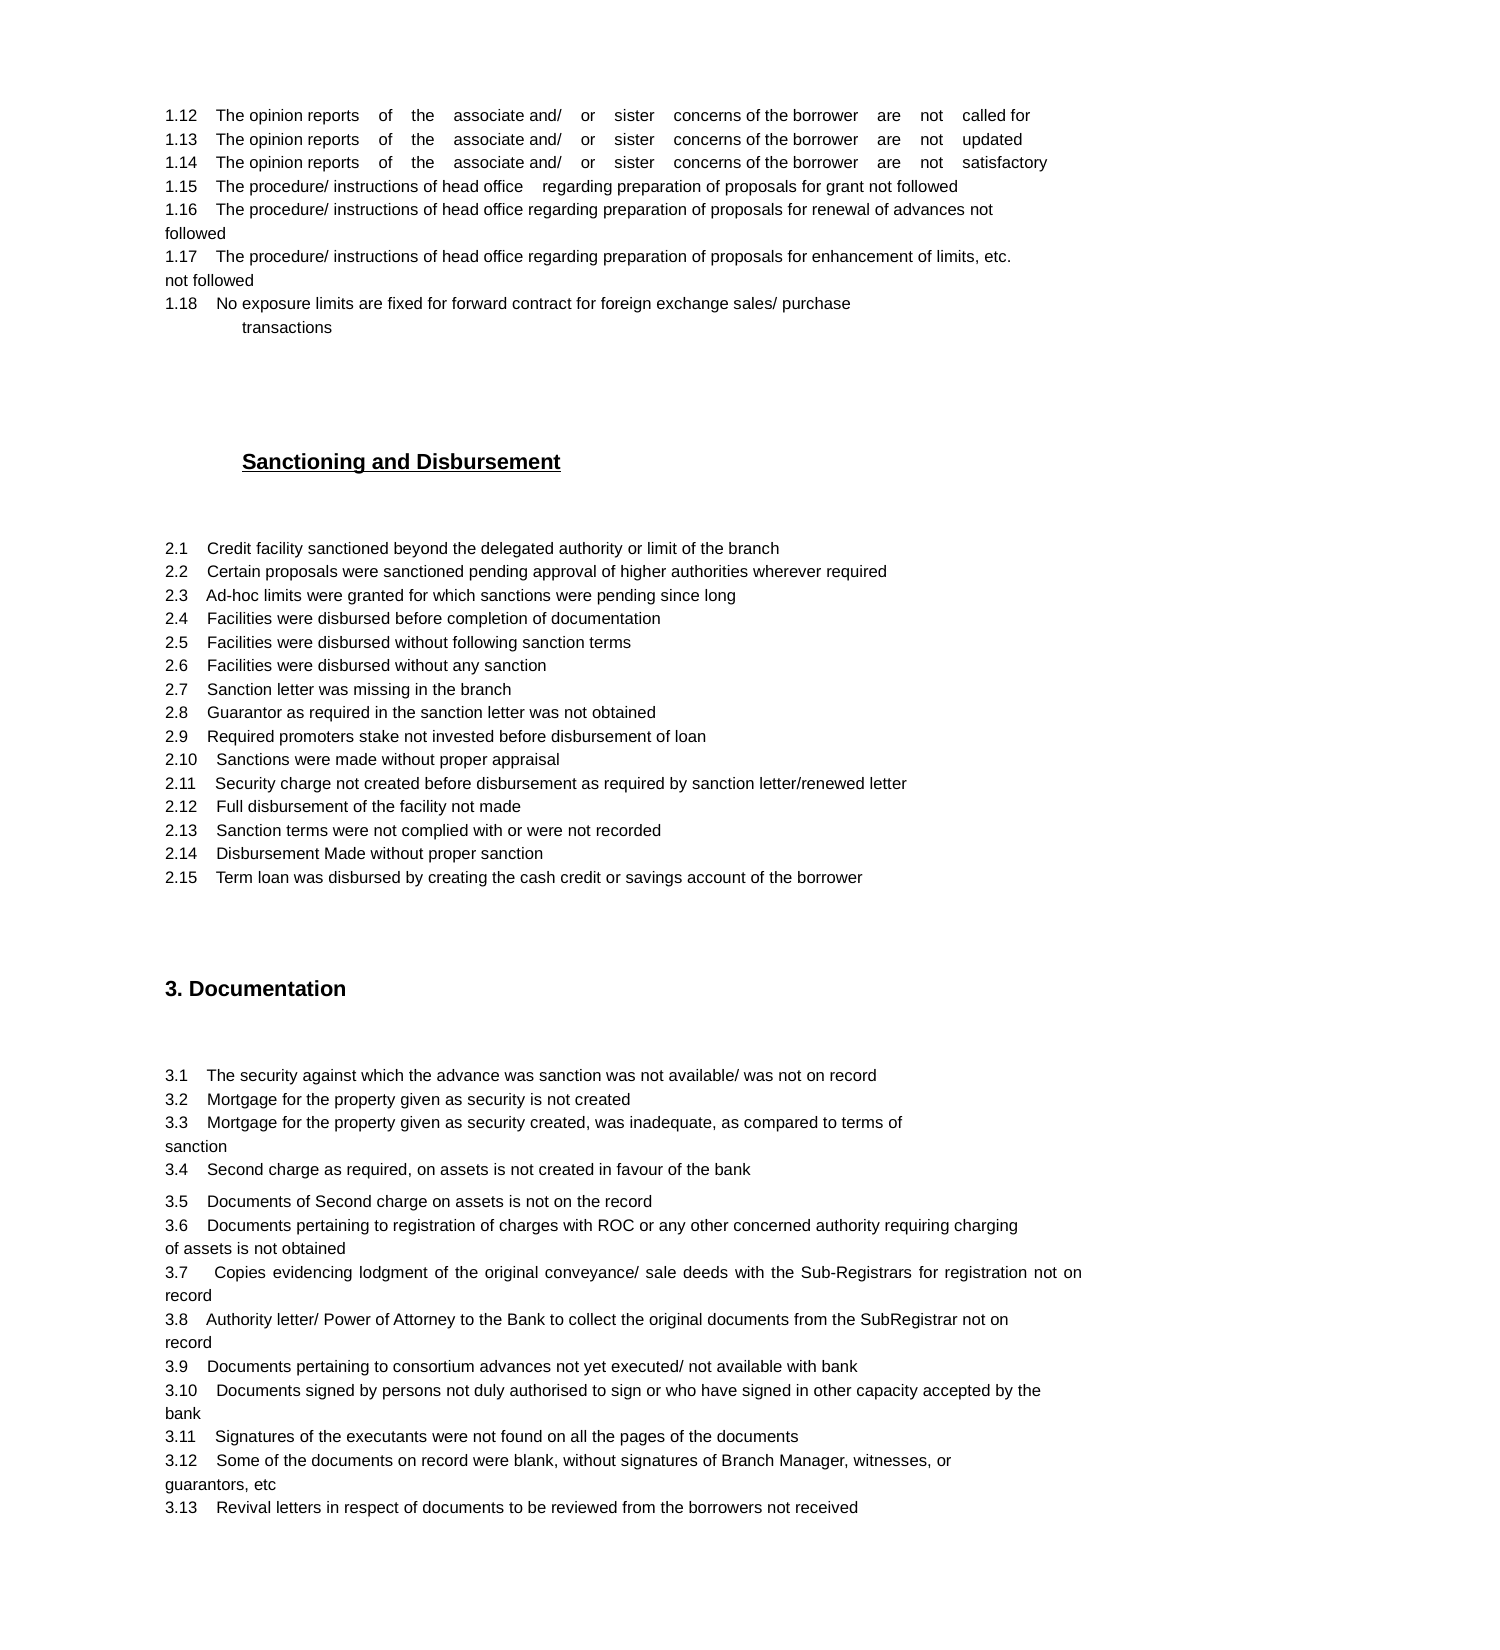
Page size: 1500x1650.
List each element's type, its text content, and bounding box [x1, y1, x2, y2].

text_box Sanctioning and Disbursement [238, 447, 589, 476]
text_box 2.1 Credit facility sanctioned beyond the delegated authority or limit of the branch 2.2 Certain proposals were sanctioned pending approval of higher authorities wherever required 2.3 Ad-hoc limits were granted for which sanctions were pending since long 2.4 Facilities were disbursed before completion of documentation 2.5 Facilities were disbursed without following sanction terms 2.6 Facilities were disbursed without any sanction 2.7 Sanction letter was missing in the branch 2.8 Guarantor as required in the sanction letter was not obtained 2.9 Required promoters stake not invested before disbursement of loan 2.10 Sanctions were made without proper appraisal 2.11 Security charge not created before disbursement as required by sanction letter/renewed letter 2.12 Full disbursement of the facility not made 2.13 Sanction terms were not complied with or were not recorded 2.14 Disbursement Made without proper sanction 2.15 Term loan was disbursed by creating the cash credit or savings account of the borrower [162, 533, 978, 886]
text_box 1.12 The opinion reports of the associate and/ or sister concerns of the borrower are not called for 1.13 The opinion reports of the associate and/ or sister concerns of the borrower are not updated 1.14 The opinion reports of the associate and/ or sister concerns of the borrower are not satisfactory 1.15 The procedure/ instructions of head office regarding preparation of proposals for grant not followed 1.16 The procedure/ instructions of head office regarding preparation of proposals for renewal of advances not followed 1.17 The procedure/ instructions of head office regarding preparation of proposals for enhancement of limits, etc. not followed 1.18 No exposure limits are fixed for forward contract for foreign exchange sales/ purchase transactions [162, 101, 1058, 336]
text_box 3.1 The security against which the advance was sanction was not available/ was not on record 3.2 Mortgage for the property given as security is not created 3.3 Mortgage for the property given as security created, was inadequate, as compared to terms of sanction 3.4 Second charge as required, on assets is not created in favour of the bank 3.5 Documents of Second charge on assets is not on the record 3.6 Documents pertaining to registration of charges with ROC or any other concerned authority requiring charging of assets is not obtained 3.7 Copies evidencing lodgment of the original conveyance/ sale deeds with the Sub-Registrars for registration not on record 3.8 Authority letter/ Power of Attorney to the Bank to collect the original documents from the SubRegistrar not on record 3.9 Documents pertaining to consortium advances not yet executed/ not available with bank 3.10 Documents signed by persons not duly authorised to sign or who have signed in other capacity accepted by the bank 3.11 Signatures of the executants were not found on all the pages of the documents 3.12 Some of the documents on record were blank, without signatures of Branch Manager, witnesses, or guarantors, etc 3.13 Revival letters in respect of documents to be reviewed from the borrowers not received [162, 1061, 1086, 1529]
text_box 3. Documentation [162, 974, 406, 999]
